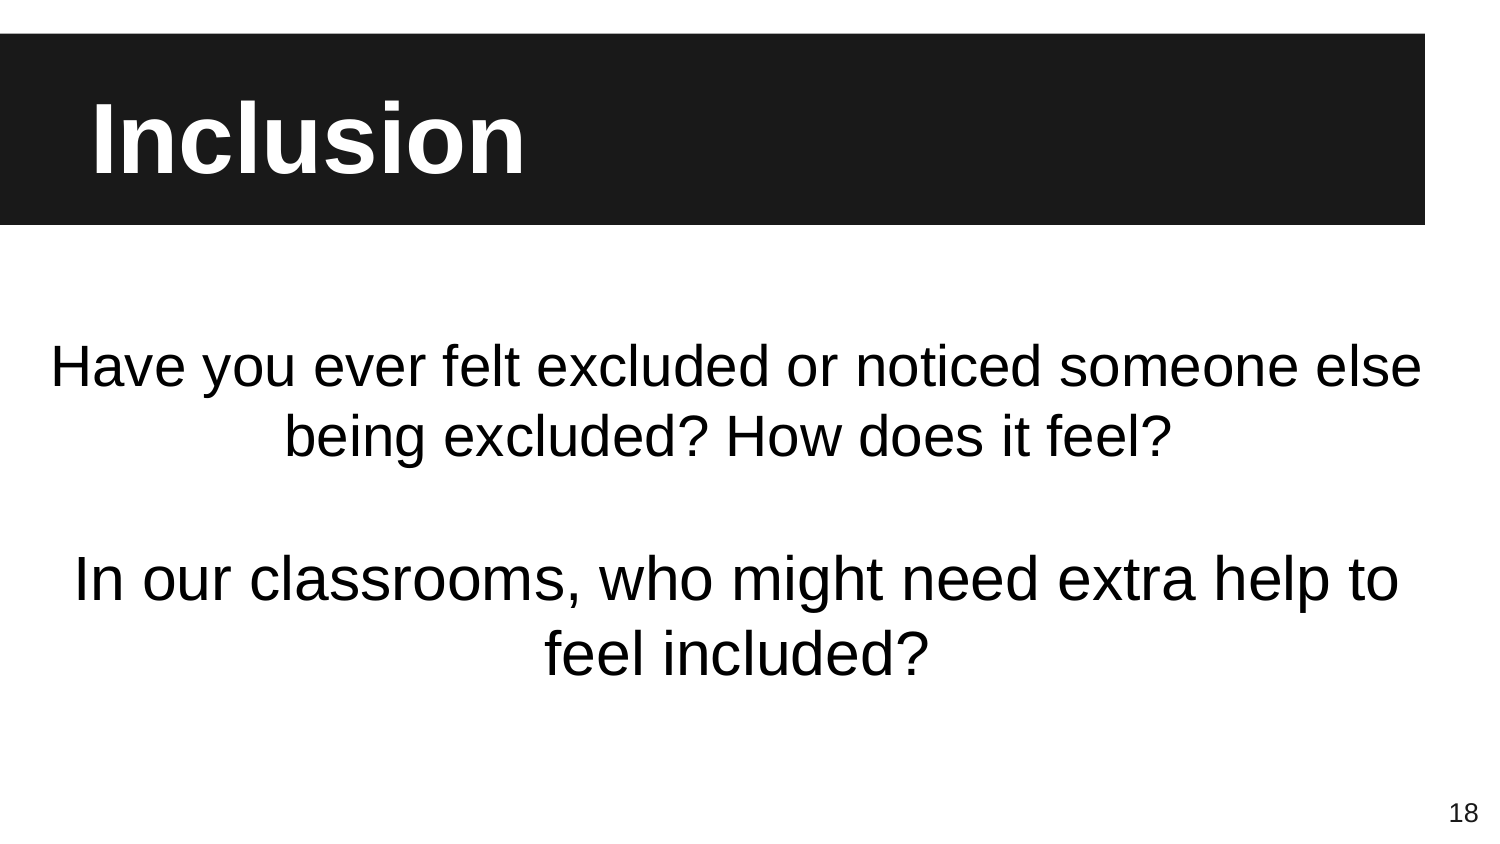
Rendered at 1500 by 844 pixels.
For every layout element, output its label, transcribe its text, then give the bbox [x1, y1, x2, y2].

title Inclusion [75, 60, 1425, 209]
text_box Have you ever felt excluded or noticed someone else being excluded? How does it feel? In our classrooms, who might need extra help to feel included? [21, 228, 1454, 787]
slide_number 18 [1403, 779, 1494, 844]
